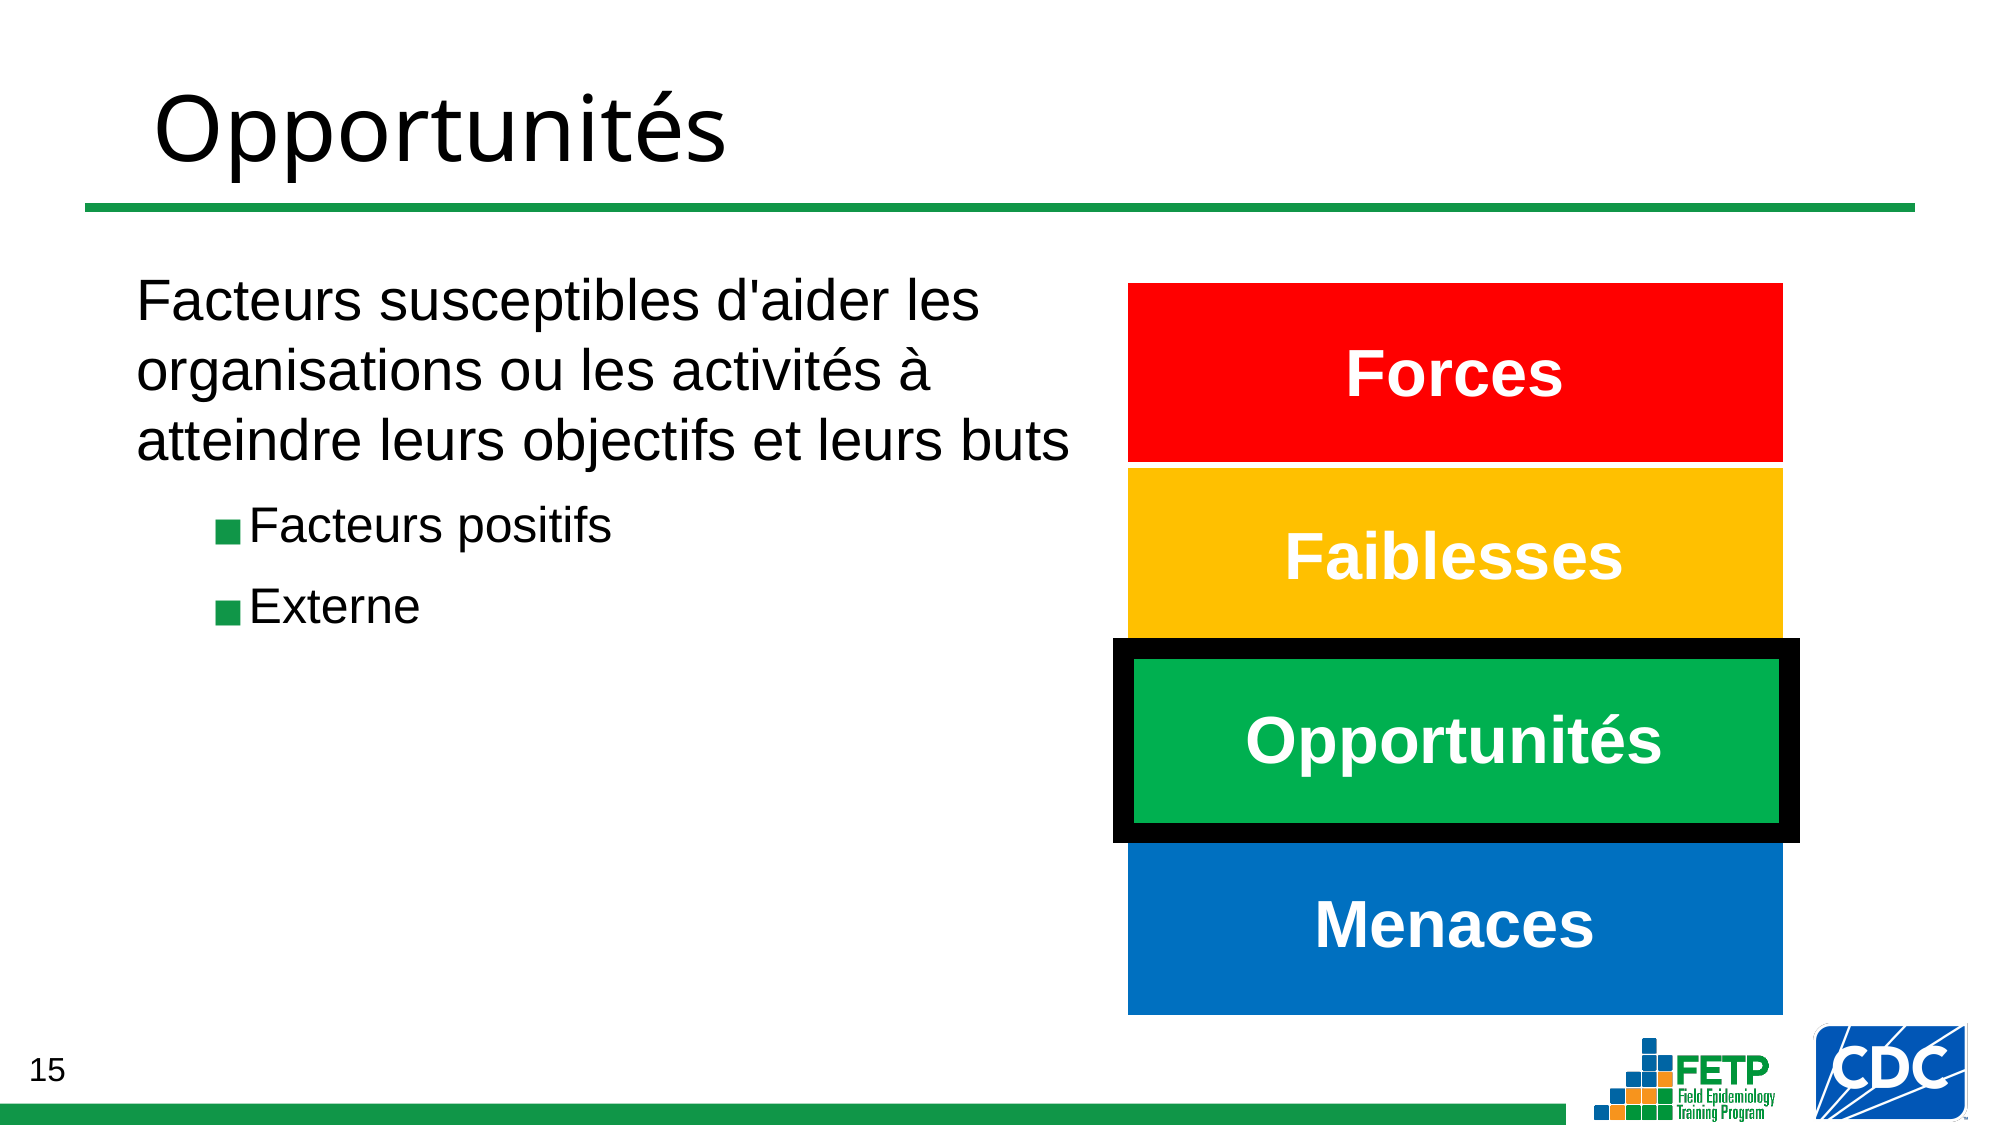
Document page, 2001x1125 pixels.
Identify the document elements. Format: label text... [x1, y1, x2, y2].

title Opportunités [137, 75, 1863, 207]
table_cell Faiblesses [1128, 468, 1783, 648]
picture [1594, 1038, 1775, 1122]
table_header Forces [1128, 283, 1783, 462]
table_cell Menaces [1128, 834, 1783, 1015]
text_box [1123, 648, 1790, 834]
list Facteurs susceptibles d'aider les organisations ou les activités à atteindre leurs objectifs et leurs buts Facteurs positifs Externe [121, 254, 1101, 1016]
picture [1813, 1023, 1968, 1122]
